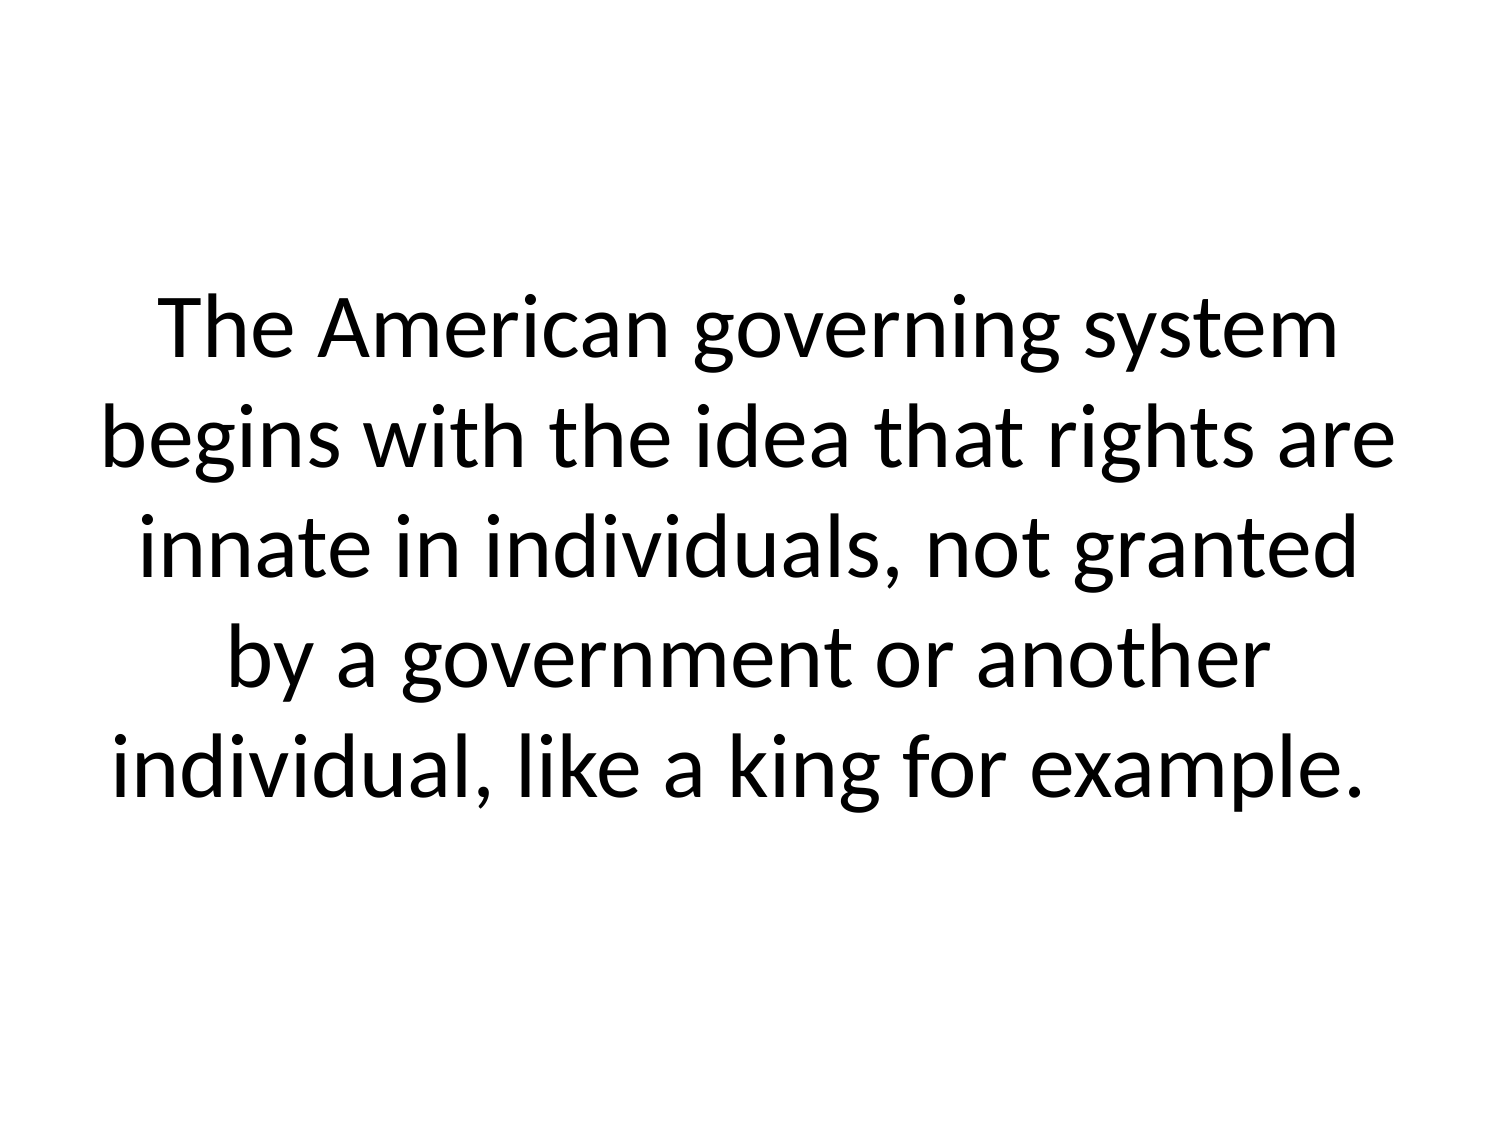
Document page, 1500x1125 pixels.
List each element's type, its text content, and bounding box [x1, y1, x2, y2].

title The American governing system begins with the idea that rights are innate in individuals, not granted by a government or another individual, like a king for example. [74, 44, 1426, 1038]
